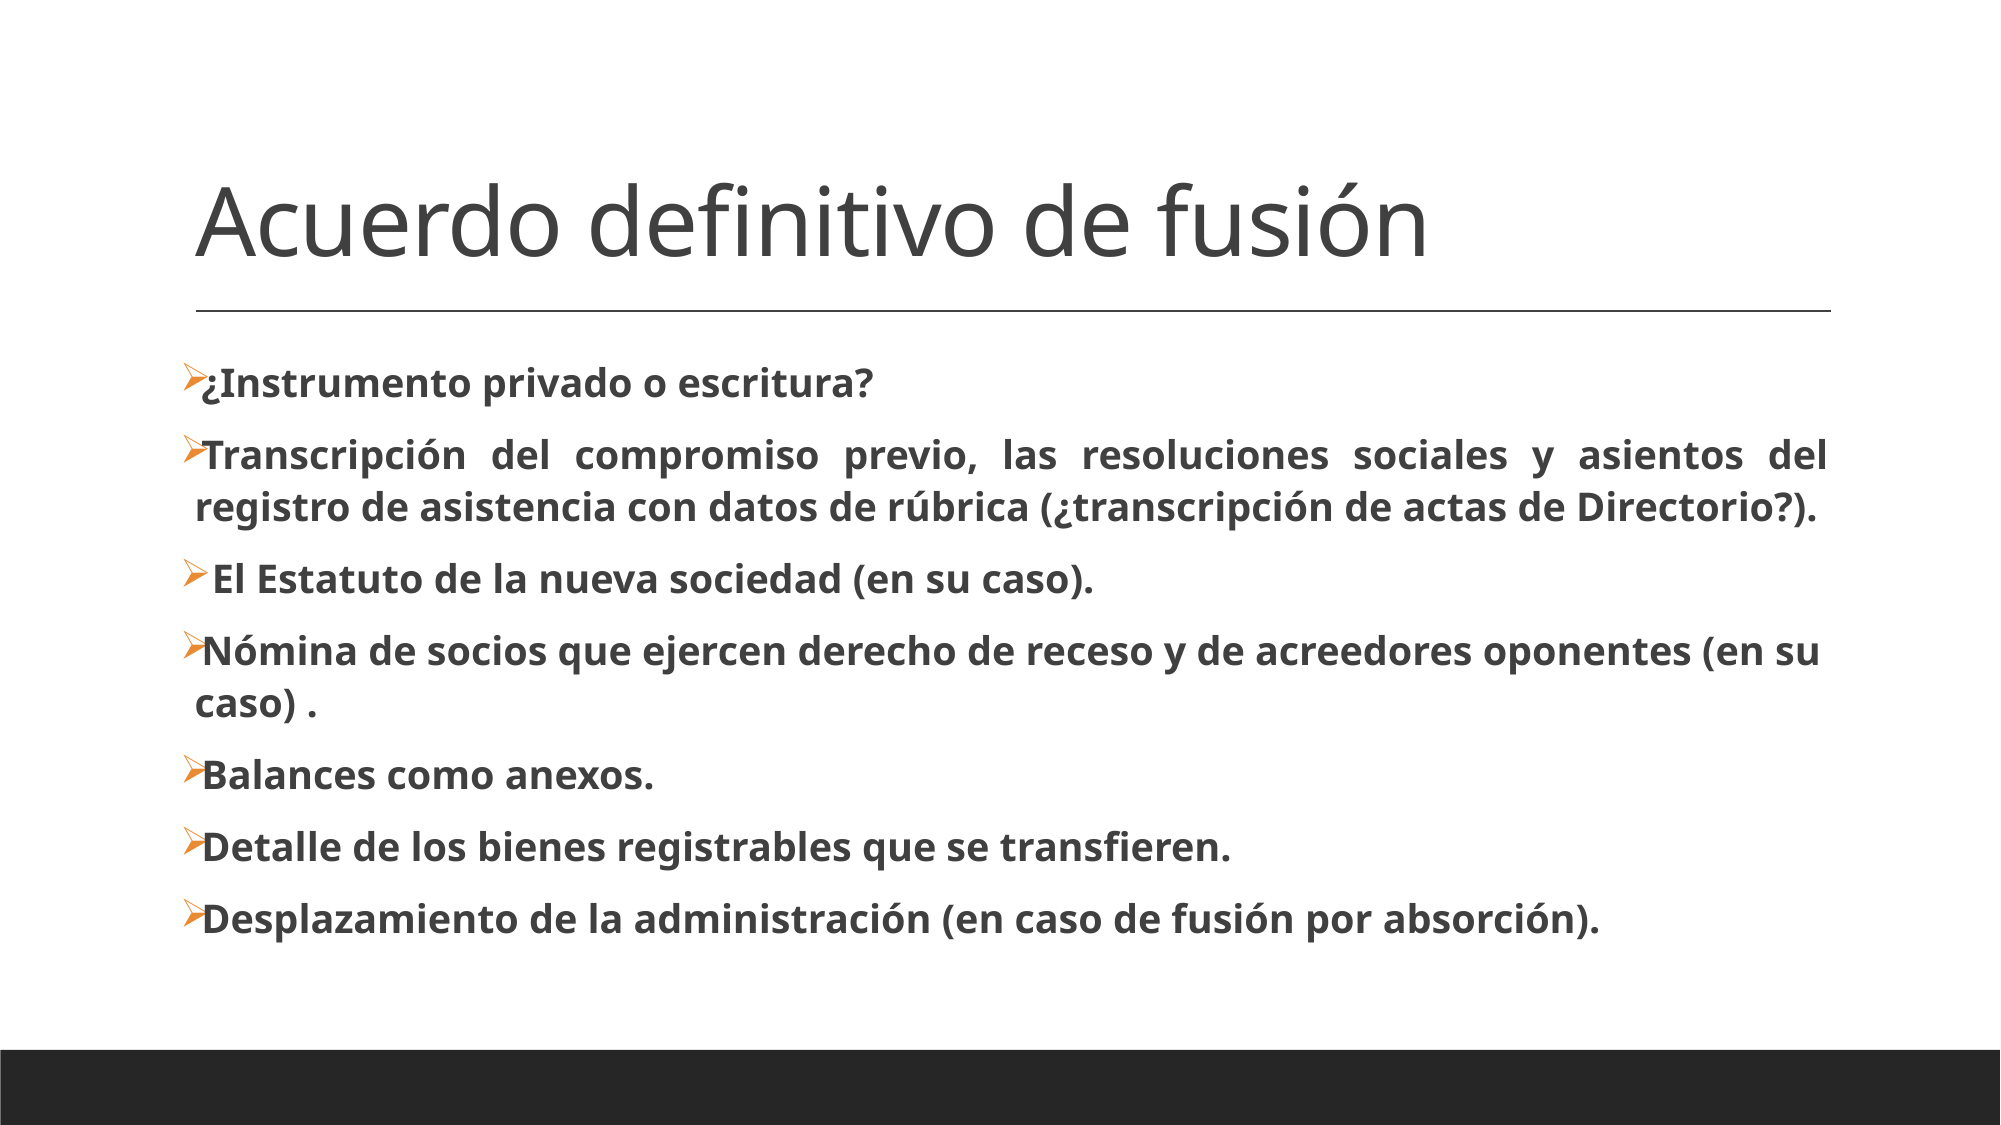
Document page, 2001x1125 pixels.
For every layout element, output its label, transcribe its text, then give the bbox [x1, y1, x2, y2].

list ¿Instrumento privado o escritura? Transcripción del compromiso previo, las resoluciones sociales y asientos del registro de asistencia con datos de rúbrica (¿transcripción de actas de Directorio?). El Estatuto de la nueva sociedad (en su caso). Nómina de socios que ejercen derecho de receso y de acreedores oponentes (en su caso) . Balances como anexos. Detalle de los bienes registrables que se transfieren. Desplazamiento de la administración (en caso de fusión por absorción). [180, 345, 1830, 963]
title Acuerdo definitivo de fusión [180, 47, 1830, 285]
